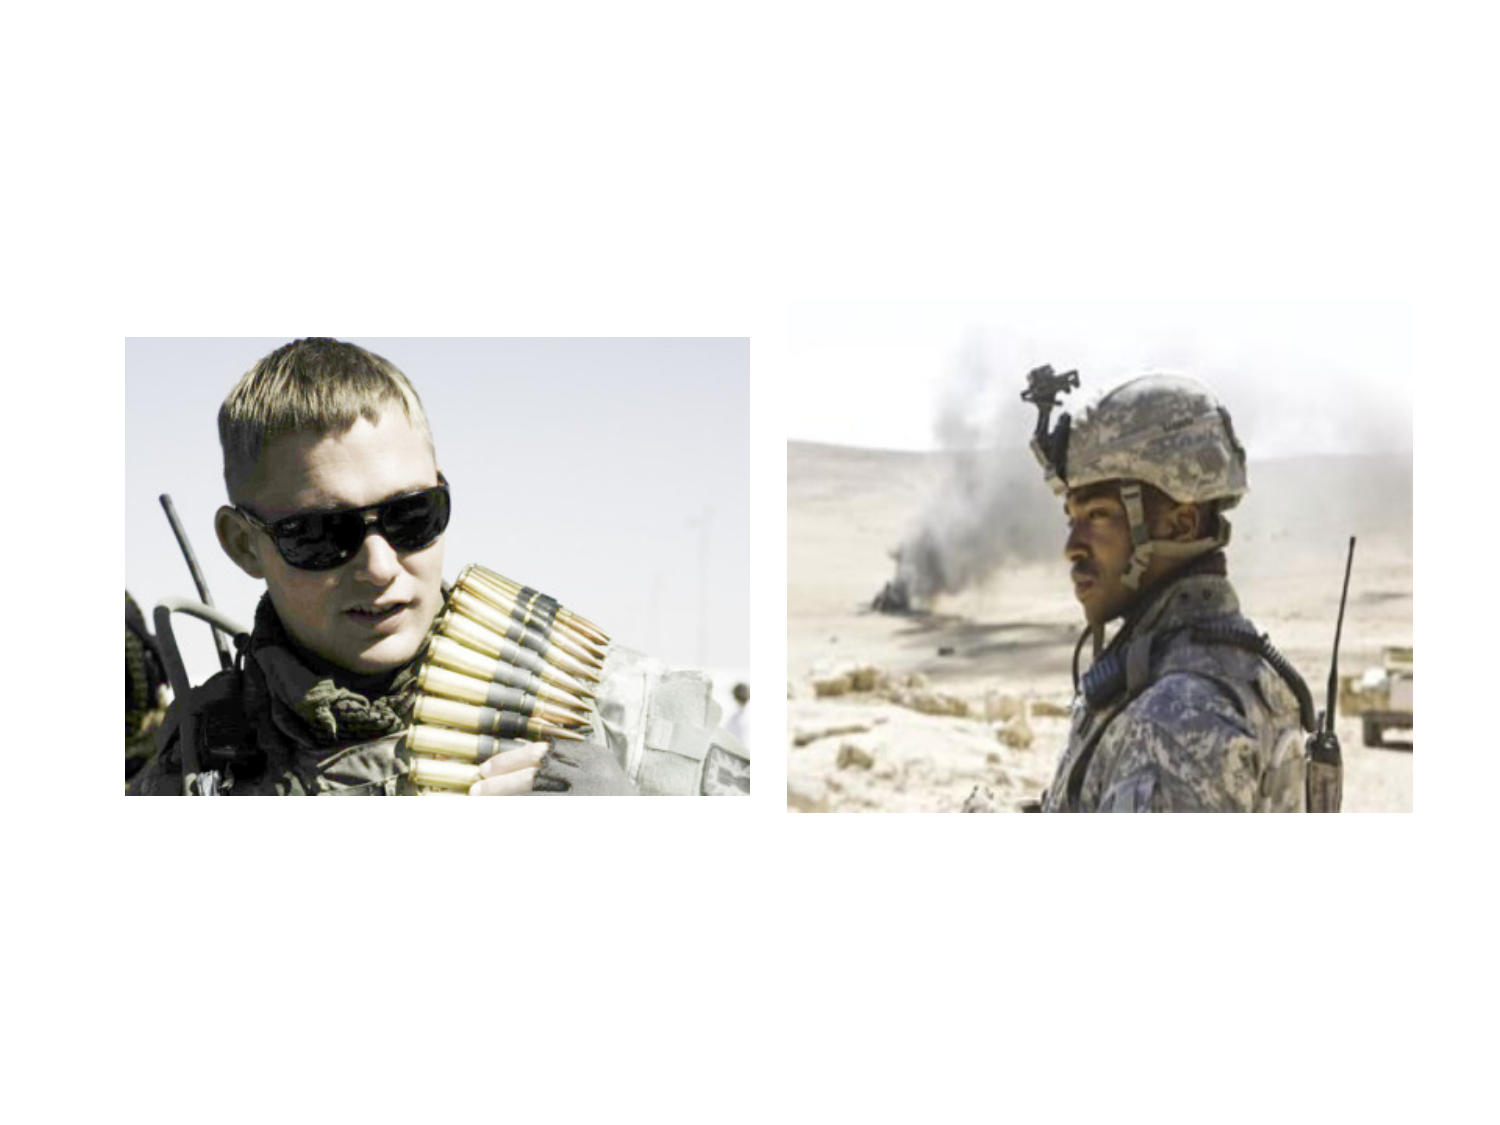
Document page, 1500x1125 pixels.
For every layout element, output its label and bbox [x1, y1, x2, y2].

picture [124, 337, 751, 796]
picture [787, 299, 1413, 813]
